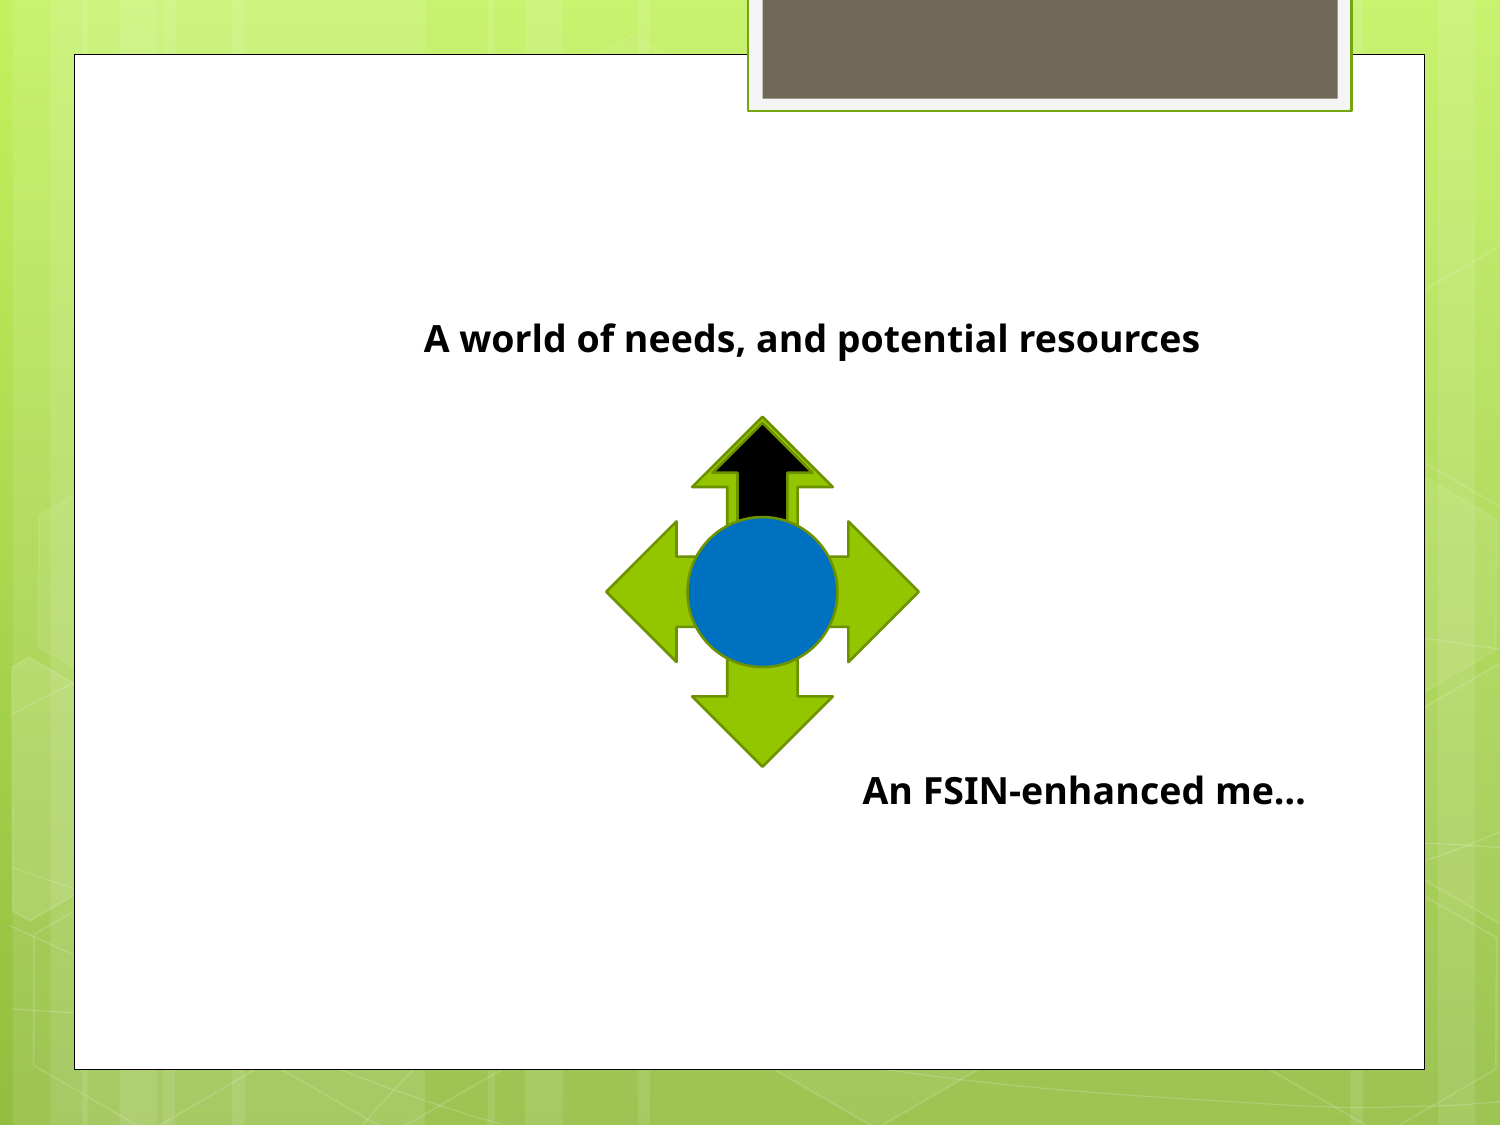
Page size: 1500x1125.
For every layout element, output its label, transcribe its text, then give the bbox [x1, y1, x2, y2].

text_box An FSIN-enhanced me… [847, 759, 1322, 820]
text_box A world of needs, and potential resources [408, 307, 1216, 368]
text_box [605, 416, 919, 767]
